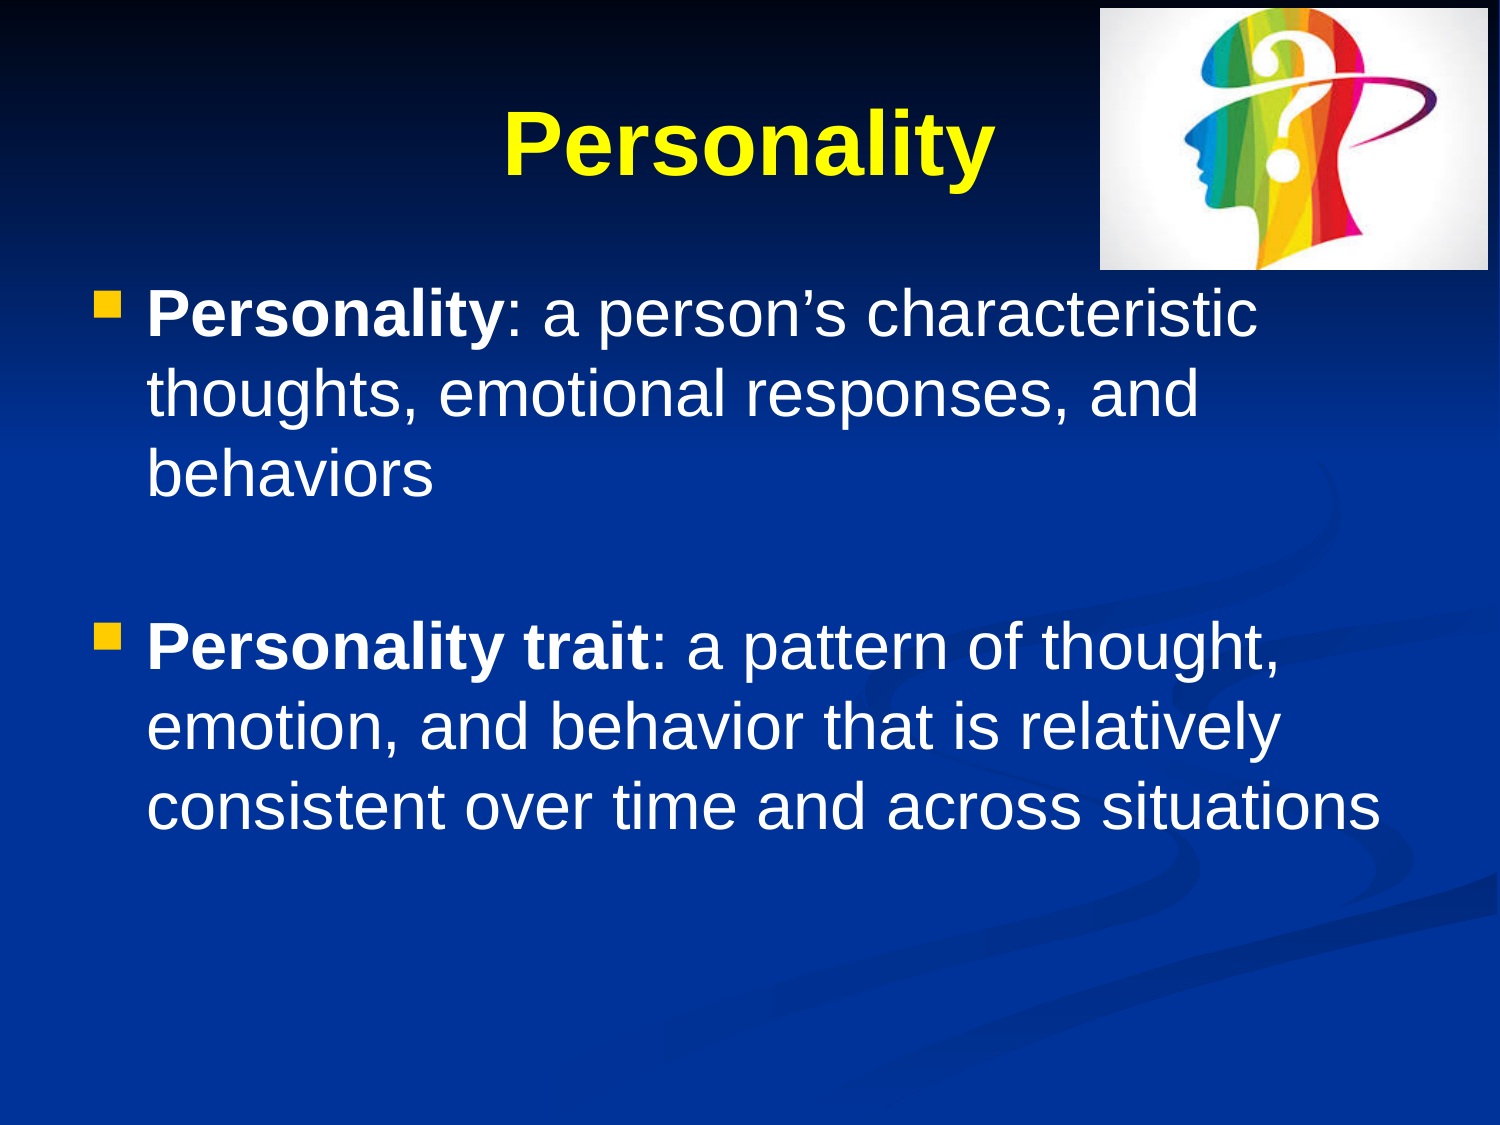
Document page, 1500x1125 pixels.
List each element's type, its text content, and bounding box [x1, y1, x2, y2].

list Personality: a person’s characteristic thoughts, emotional responses, and behaviors Personality trait: a pattern of thought, emotion, and behavior that is relatively consistent over time and across situations [75, 262, 1425, 1005]
picture [1099, 7, 1488, 270]
title Personality [75, 45, 1094, 233]
